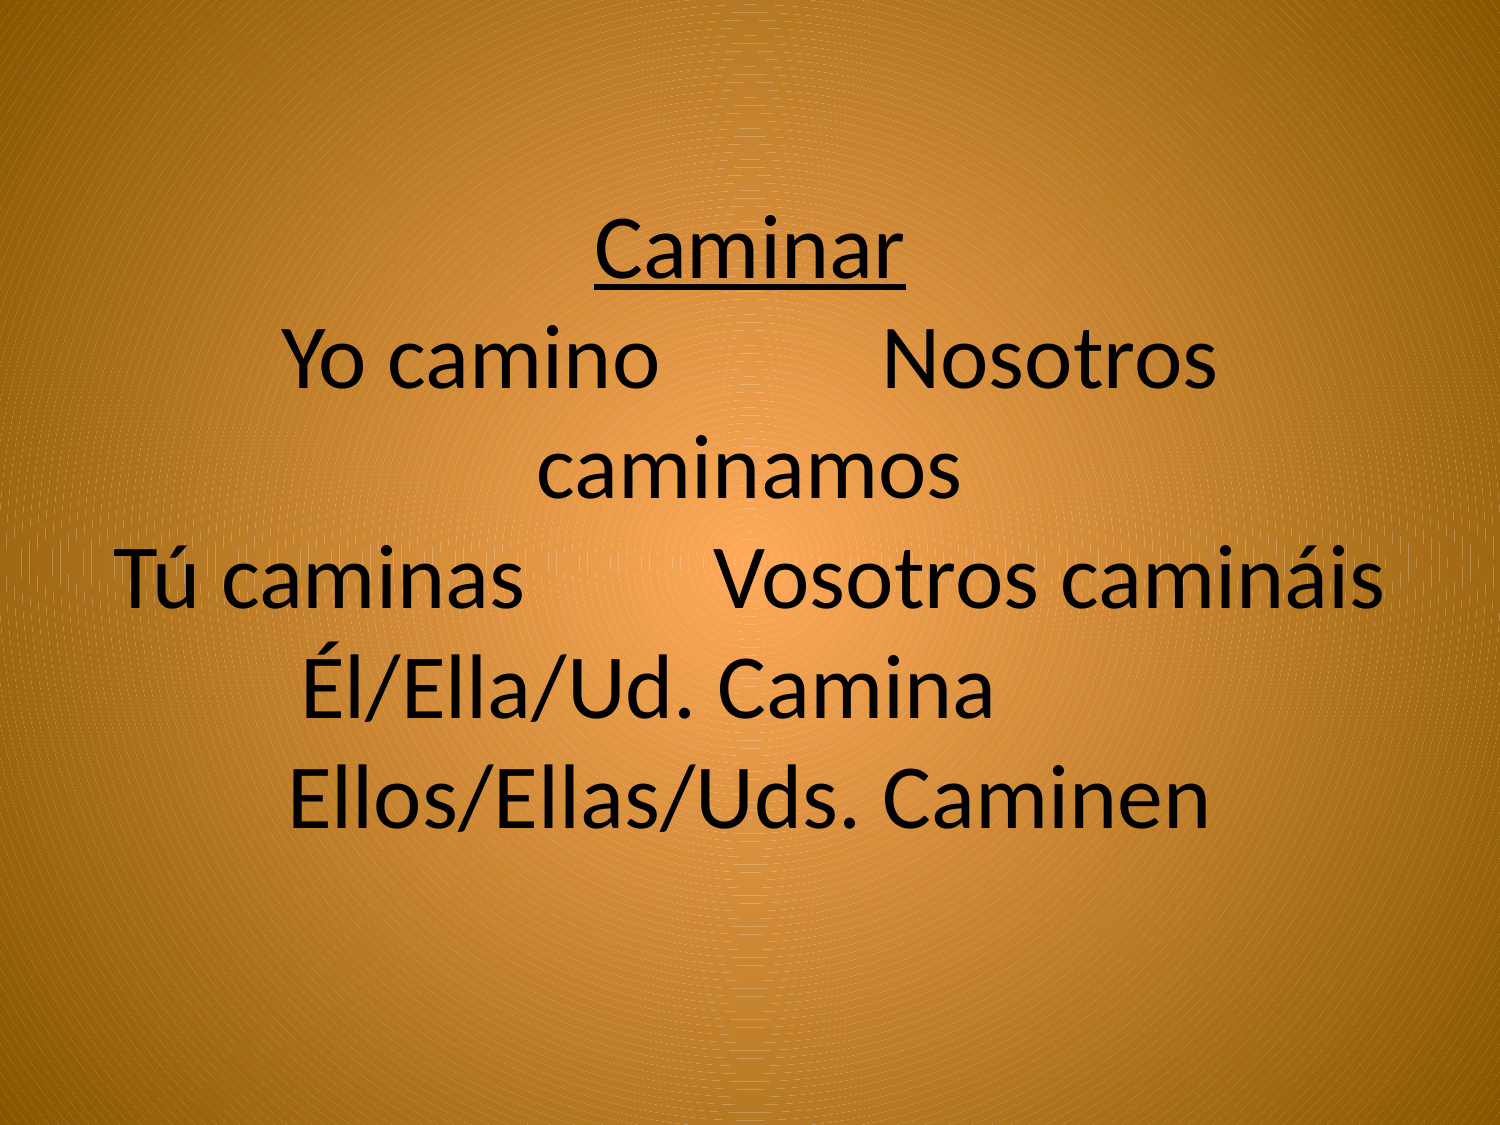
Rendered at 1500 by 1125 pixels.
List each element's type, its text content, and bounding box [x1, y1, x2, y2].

title Caminar Yo camino Nosotros caminamos Tú caminas Vosotros camináis Él/Ella/Ud. Camina Ellos/Ellas/Uds. Caminen [75, 45, 1425, 989]
